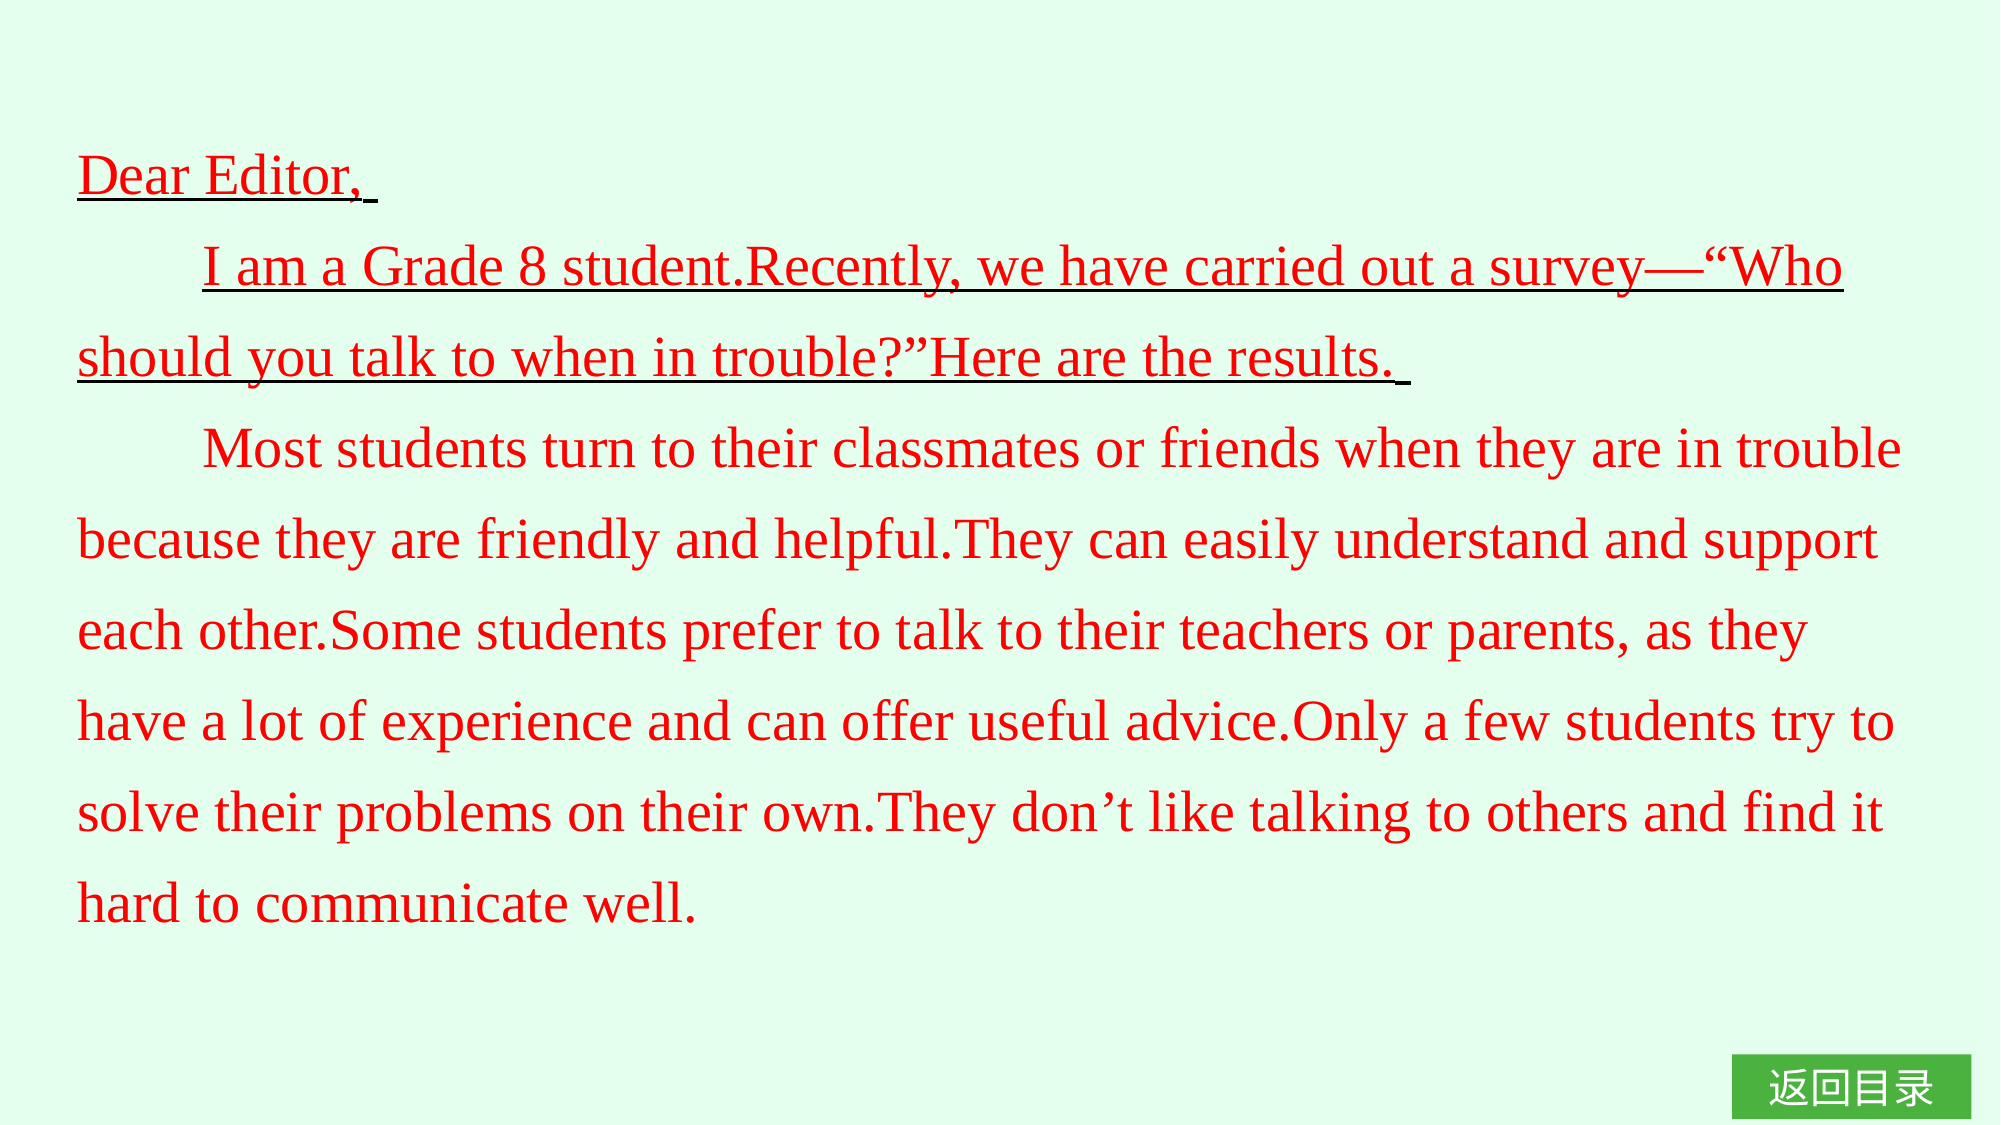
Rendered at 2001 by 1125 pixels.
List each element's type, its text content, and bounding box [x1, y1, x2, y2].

text_box Dear Editor, I am a Grade 8 student.Recently, we have carried out a survey—“Who should you talk to when in trouble?”Here are the results. Most students turn to their classmates or friends when they are in trouble because they are friendly and helpful.They can easily understand and support each other.Some students prefer to talk to their teachers or parents, as they have a lot of experience and can offer useful advice.Only a few students try to solve their problems on their own.They don’t like talking to others and find it hard to communicate well. [62, 107, 1938, 942]
